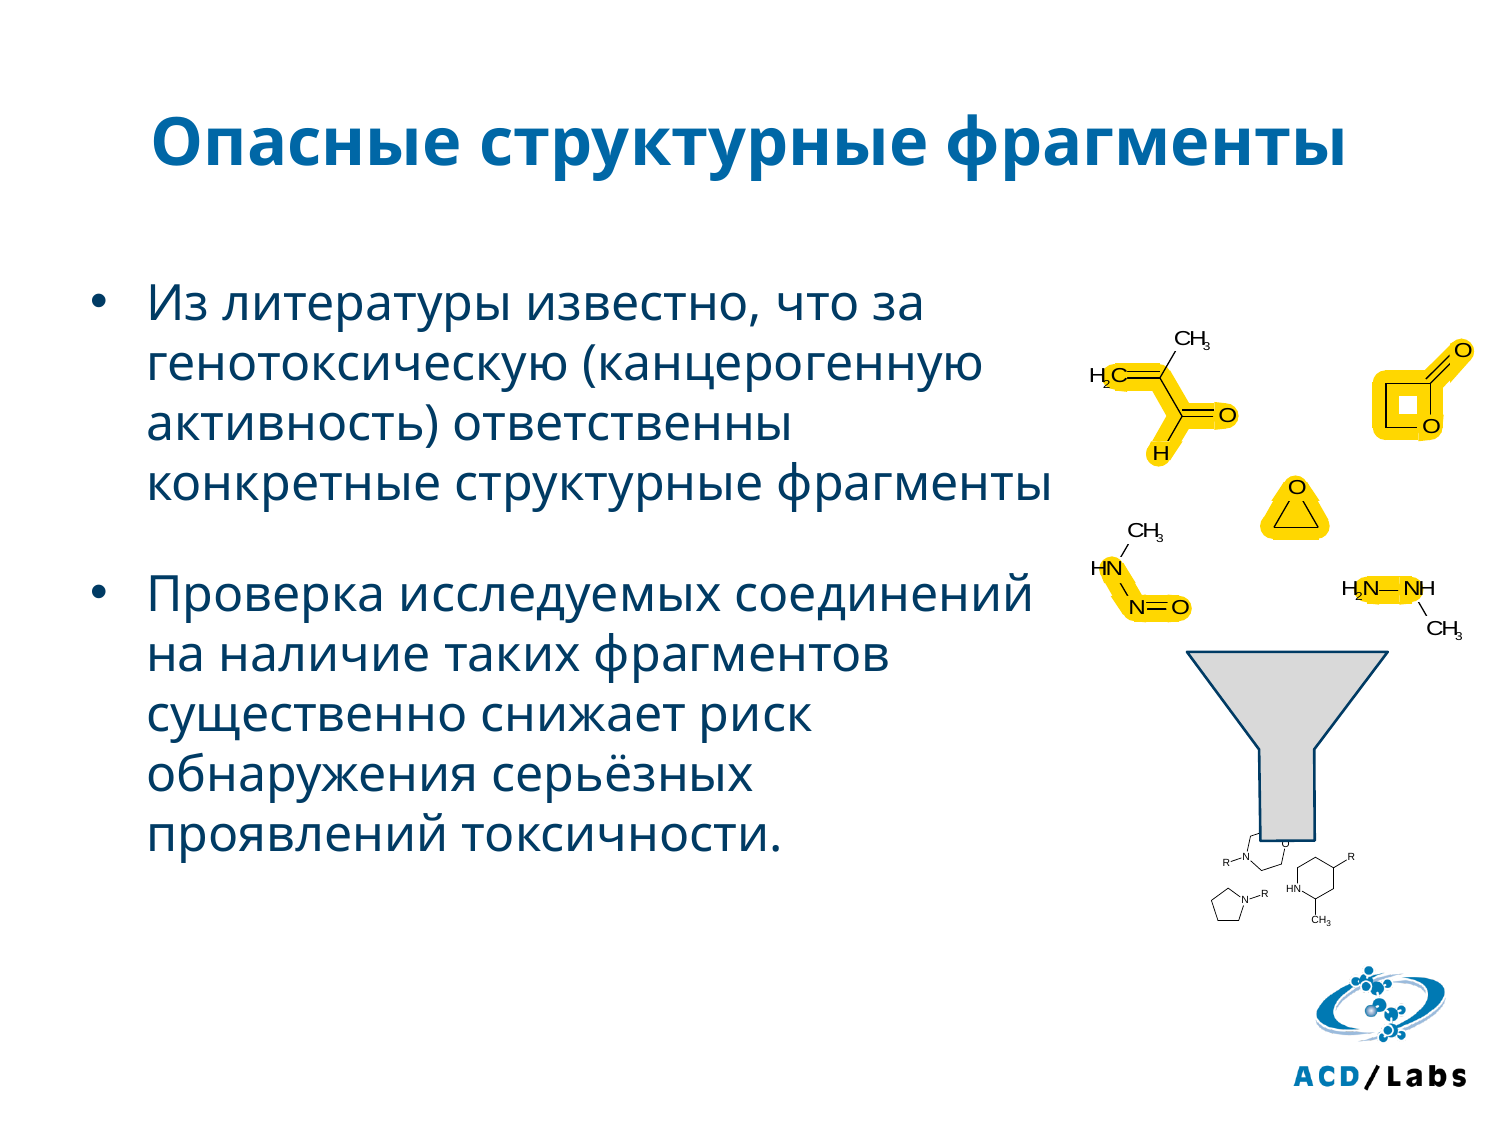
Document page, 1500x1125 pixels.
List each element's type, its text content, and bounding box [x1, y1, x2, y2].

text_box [1049, 302, 1500, 929]
title Опасные структурные фрагменты [74, 44, 1426, 233]
picture [1293, 964, 1471, 1101]
list Из литературы известно, что за генотоксическую (канцерогенную активность) ответственны конкретные структурные фрагменты Проверка исследуемых соединений на наличие таких фрагментов существенно снижает риск обнаружения серьёзных проявлений токсичности. [74, 262, 1093, 693]
